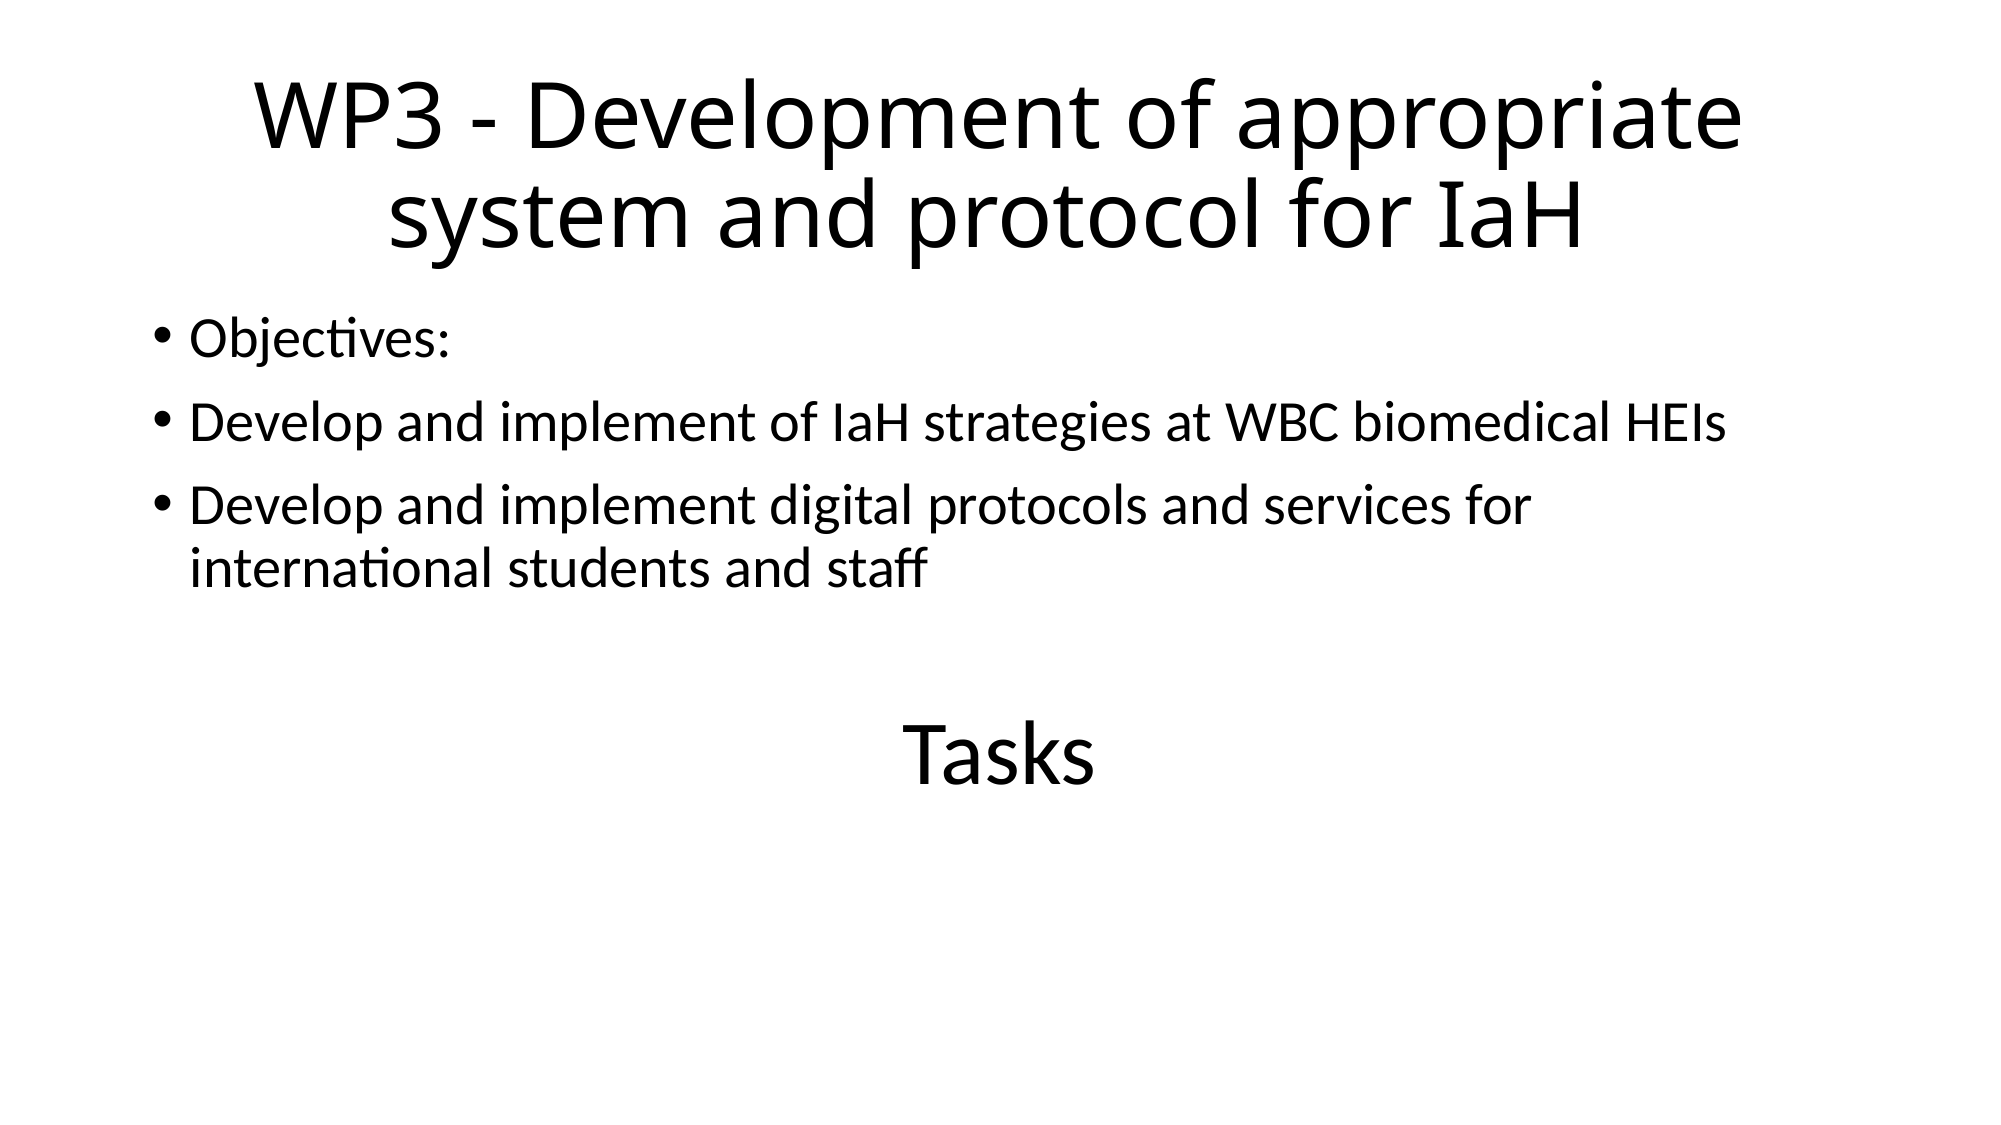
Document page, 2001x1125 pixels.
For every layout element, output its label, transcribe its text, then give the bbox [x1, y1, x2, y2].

list Objectives: Develop and implement of IaH strategies at WBC biomedical HEIs Develop and implement digital protocols and services for international students and staff Tasks [137, 299, 1863, 1014]
title WP3 - Development of appropriate system and protocol for IaH [137, 59, 1863, 278]
